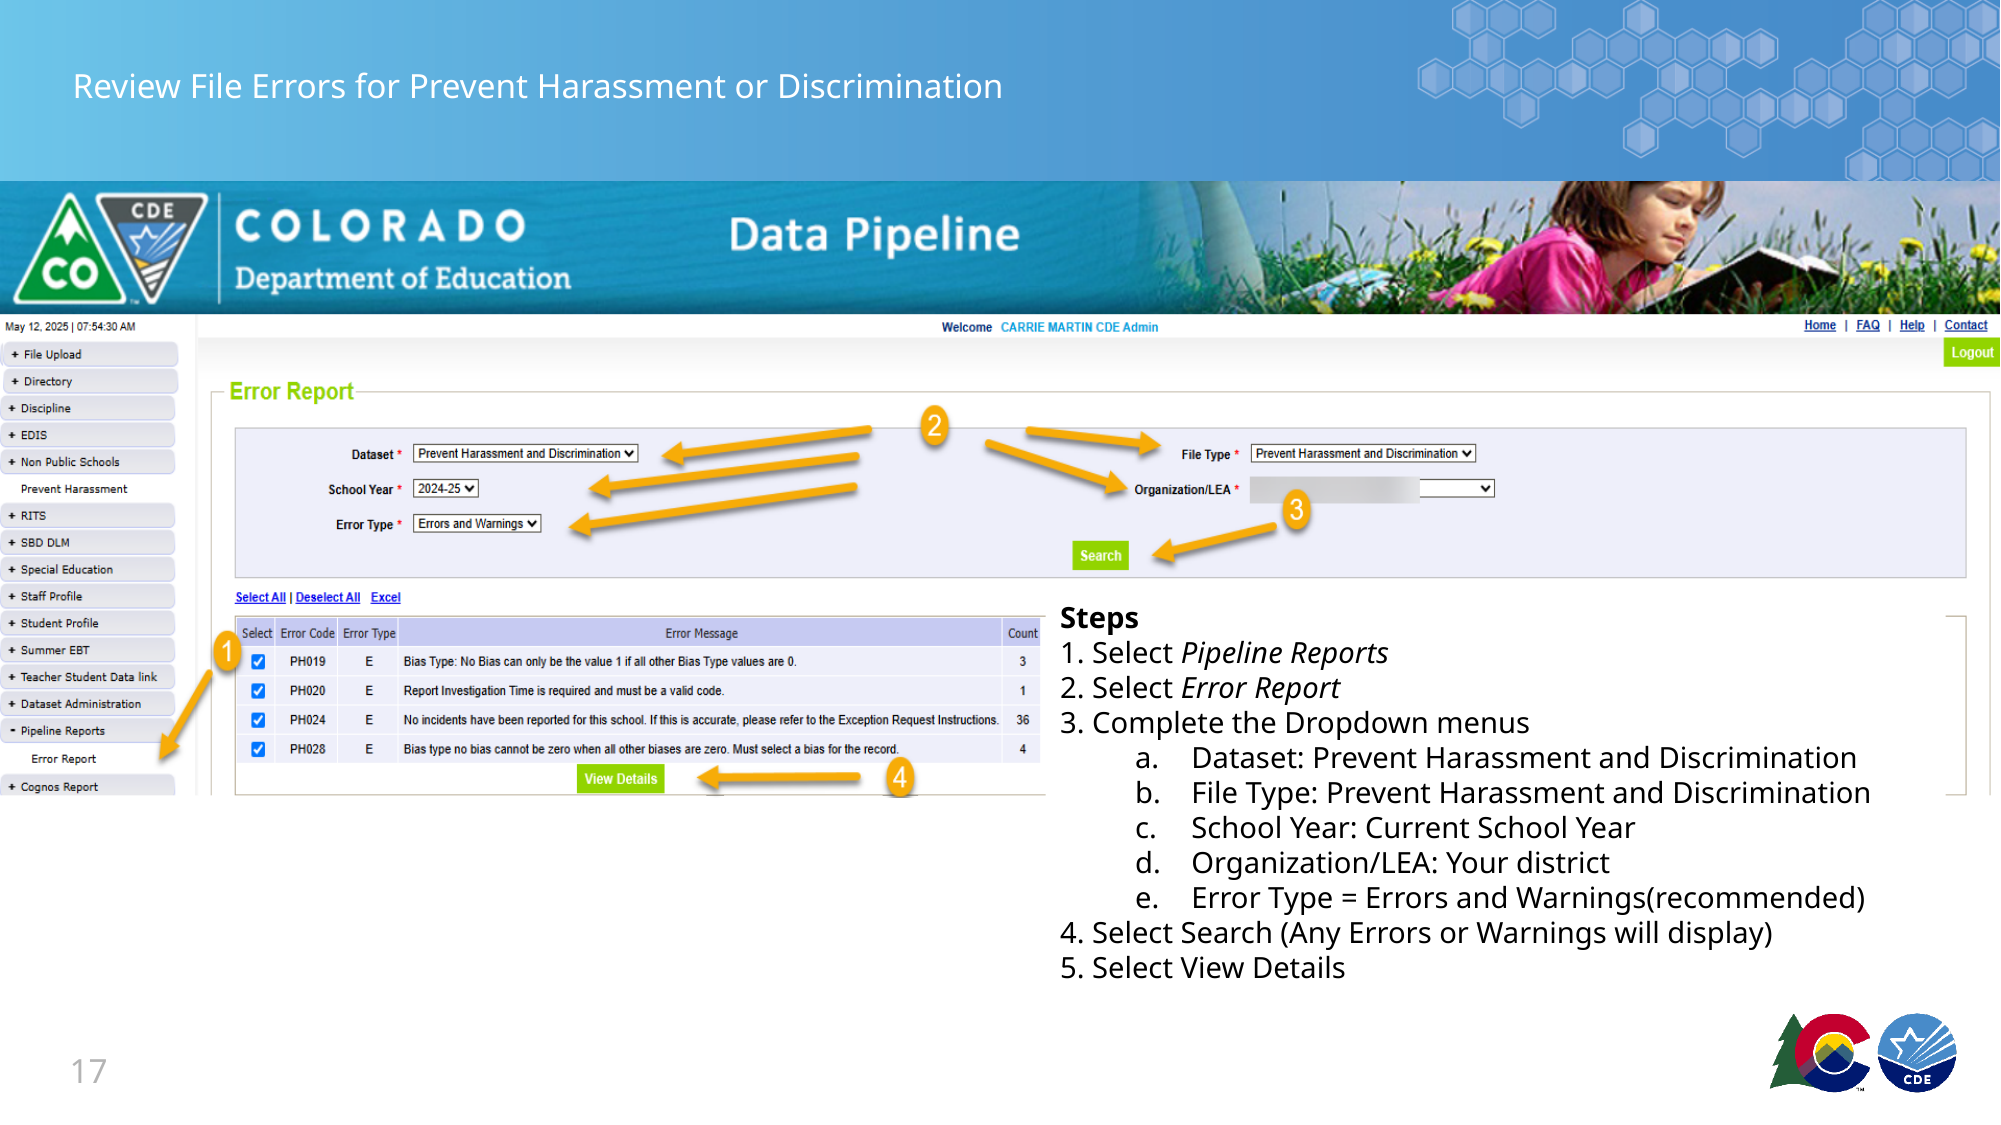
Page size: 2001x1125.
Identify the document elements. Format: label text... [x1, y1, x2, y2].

picture [0, 0, 2000, 798]
title Review File Errors for Prevent Harassment or Discrimination [72, 33, 1928, 180]
slide_number 17 [54, 1042, 191, 1103]
picture [1768, 1012, 1957, 1093]
text_box Steps 1. Select Pipeline Reports 2. Select Error Report 3. Complete the Dropdown menus Dataset: Prevent Harassment and Discrimination File Type: Prevent Harassment and Discrimination School Year: Current School Year Organization/LEA: Your district Error Type = Errors and Warnings(recommended) 4. Select Search (Any Errors or Warnings will display) 5. Select View Details [1045, 798, 1946, 992]
